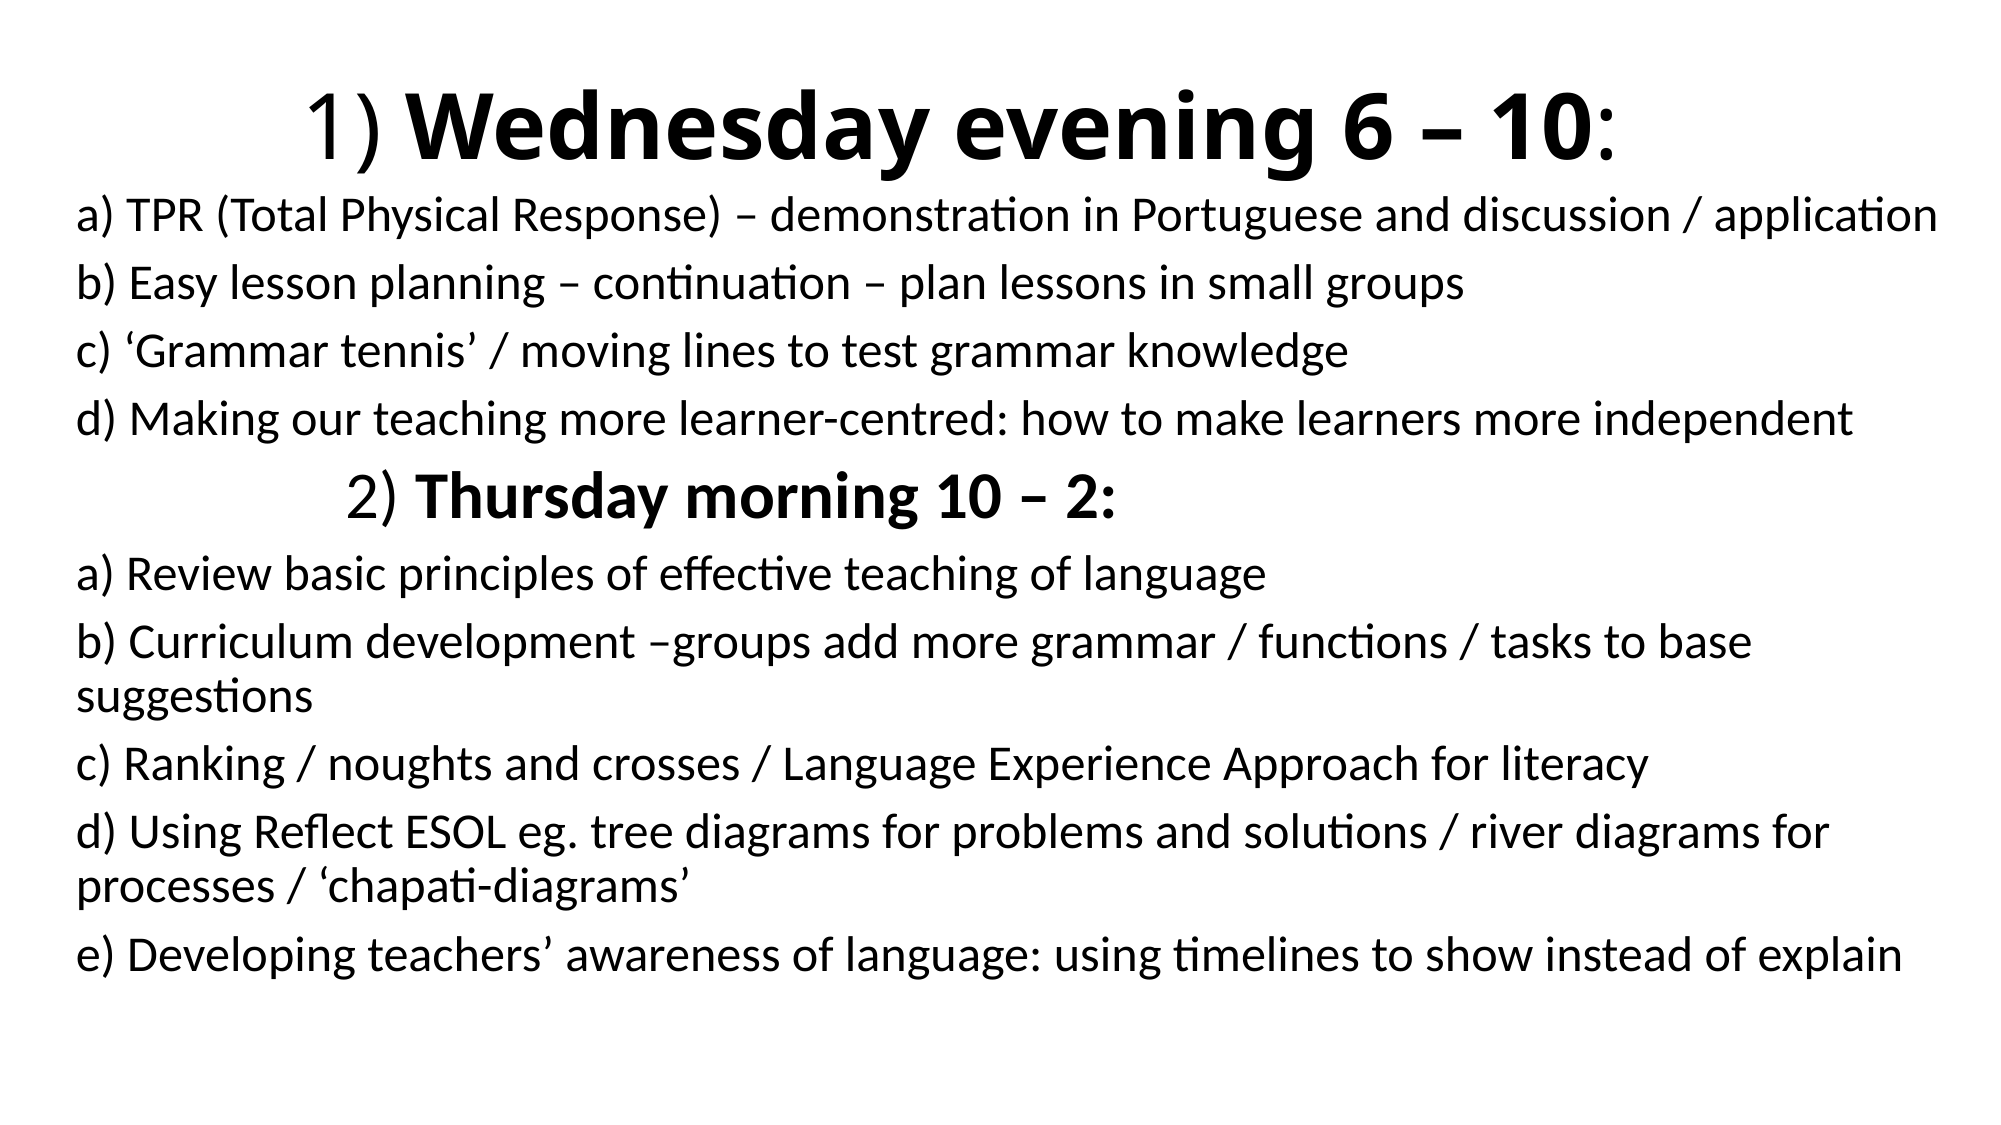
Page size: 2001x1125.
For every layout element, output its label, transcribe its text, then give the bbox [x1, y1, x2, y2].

title 1) Wednesday evening 6 – 10: [286, 59, 1863, 180]
list a) TPR (Total Physical Response) – demonstration in Portuguese and discussion / application b) Easy lesson planning – continuation – plan lessons in small groups c) ‘Grammar tennis’ / moving lines to test grammar knowledge d) Making our teaching more learner-centred: how to make learners more independent 2) Thursday morning 10 – 2: a) Review basic principles of effective teaching of language b) Curriculum development –groups add more grammar / functions / tasks to base suggestions c) Ranking / noughts and crosses / Language Experience Approach for literacy d) Using Reflect ESOL eg. tree diagrams for problems and solutions / river diagrams for processes / ‘chapati-diagrams’ e) Developing teachers’ awareness of language: using timelines to show instead of explain [60, 180, 1966, 1072]
